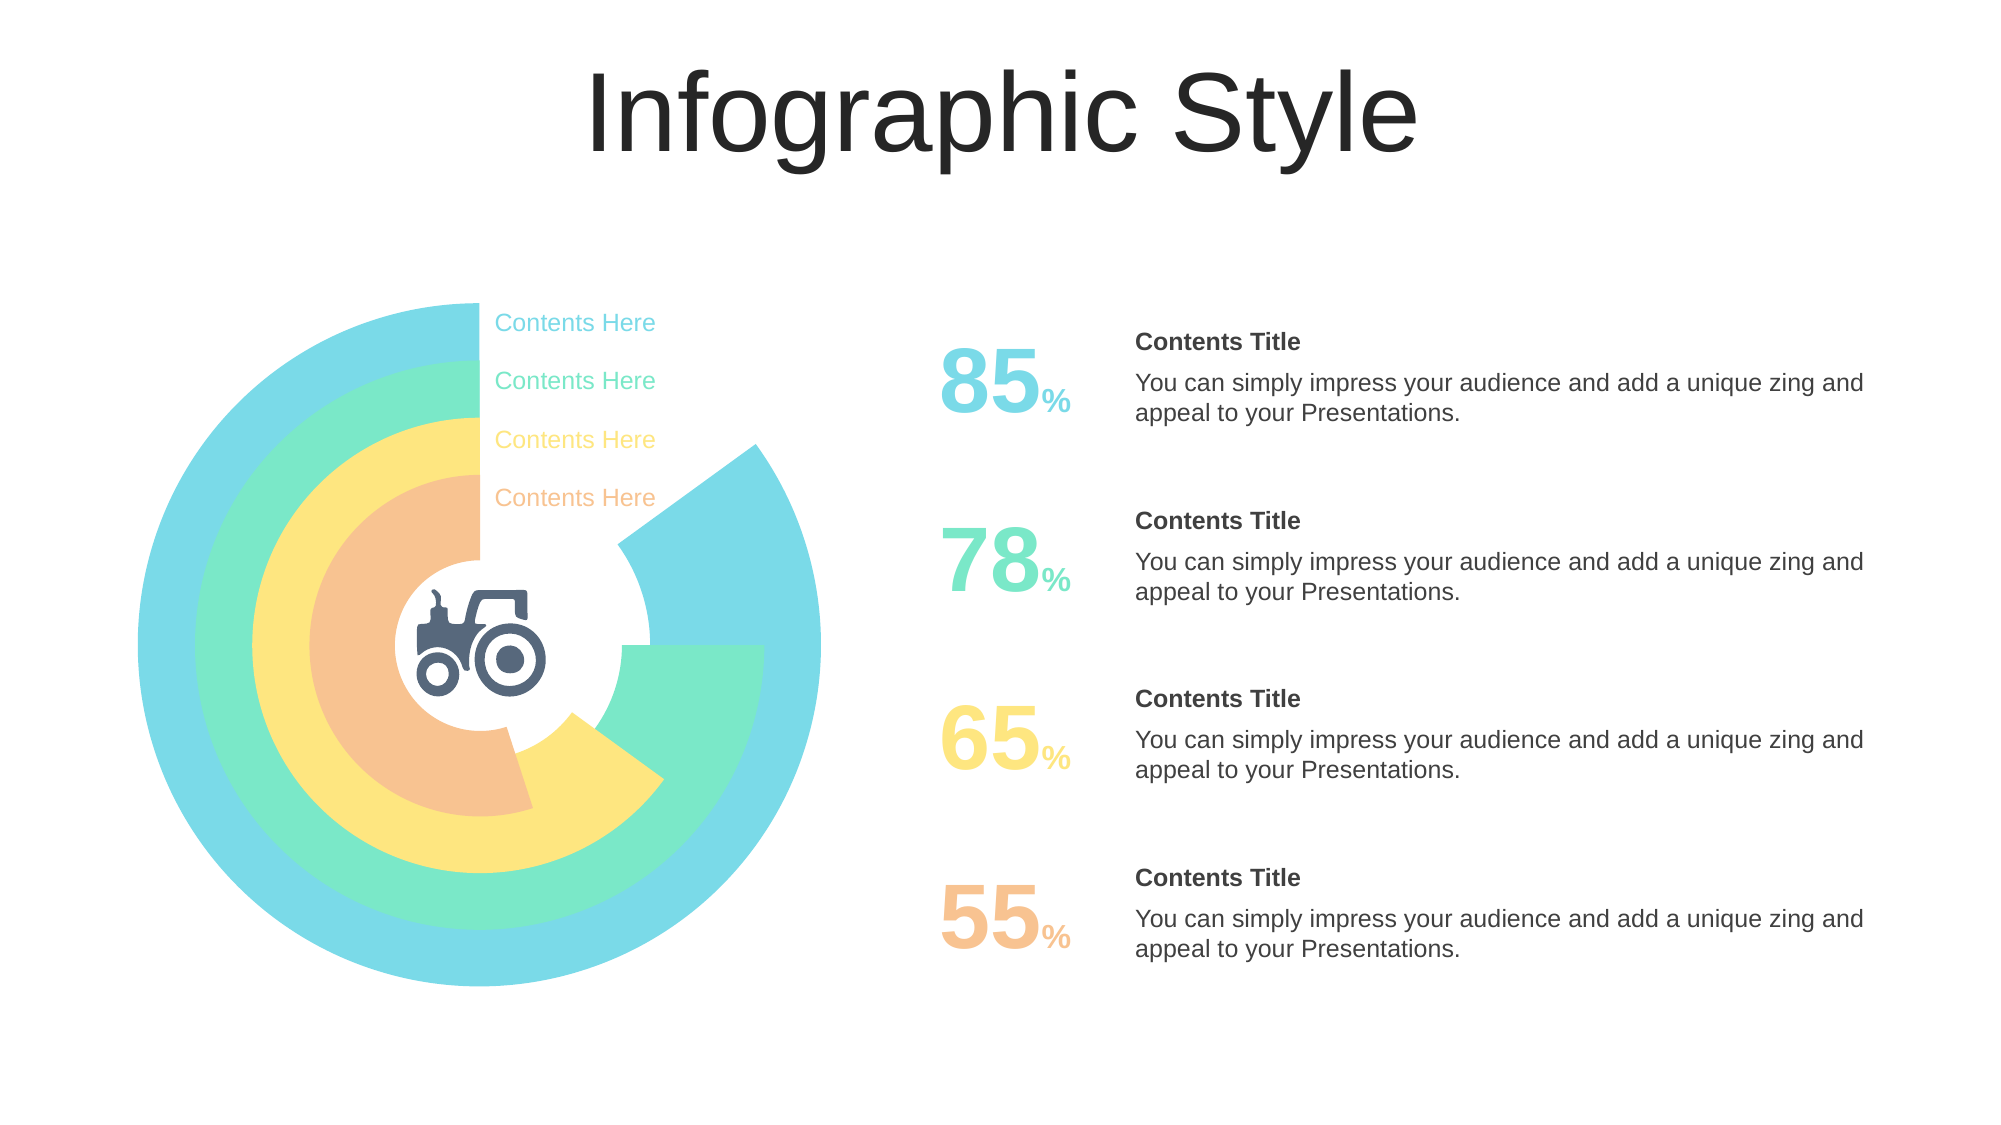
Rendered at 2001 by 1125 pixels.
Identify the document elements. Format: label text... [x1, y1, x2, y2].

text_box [1117, 853, 1885, 971]
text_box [416, 588, 546, 697]
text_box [1117, 675, 1885, 793]
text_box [1117, 318, 1885, 436]
text_box 78% [903, 492, 1108, 617]
text_box 65% [903, 670, 1108, 796]
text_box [1117, 496, 1885, 614]
text_box 85% [903, 313, 1108, 439]
text_box 55% [903, 849, 1108, 974]
chart [126, 292, 836, 1001]
list Infographic Style [53, 55, 1952, 175]
